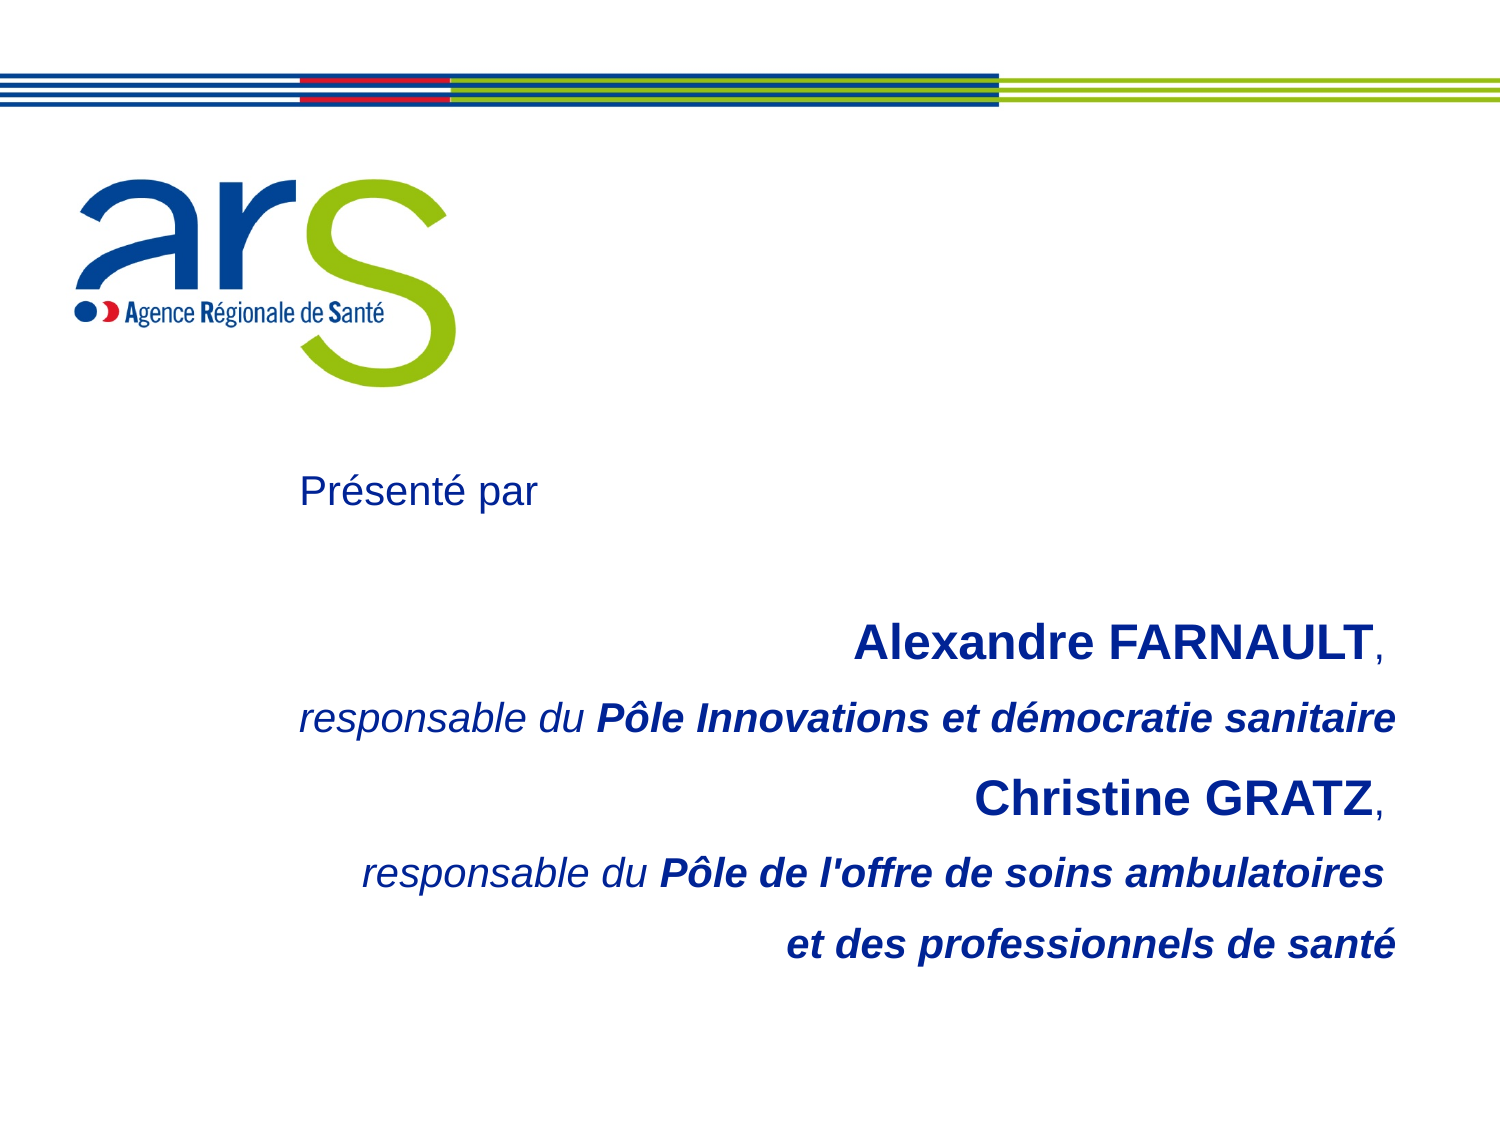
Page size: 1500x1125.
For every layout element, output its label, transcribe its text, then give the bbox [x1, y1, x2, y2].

picture [0, 1, 1500, 1124]
text_box Présenté par Alexandre FARNAULT, responsable du Pôle Innovations et démocratie sanitaire Christine GRATZ, responsable du Pôle de l'offre de soins ambulatoires et des professionnels de santé [112, 456, 1412, 1116]
